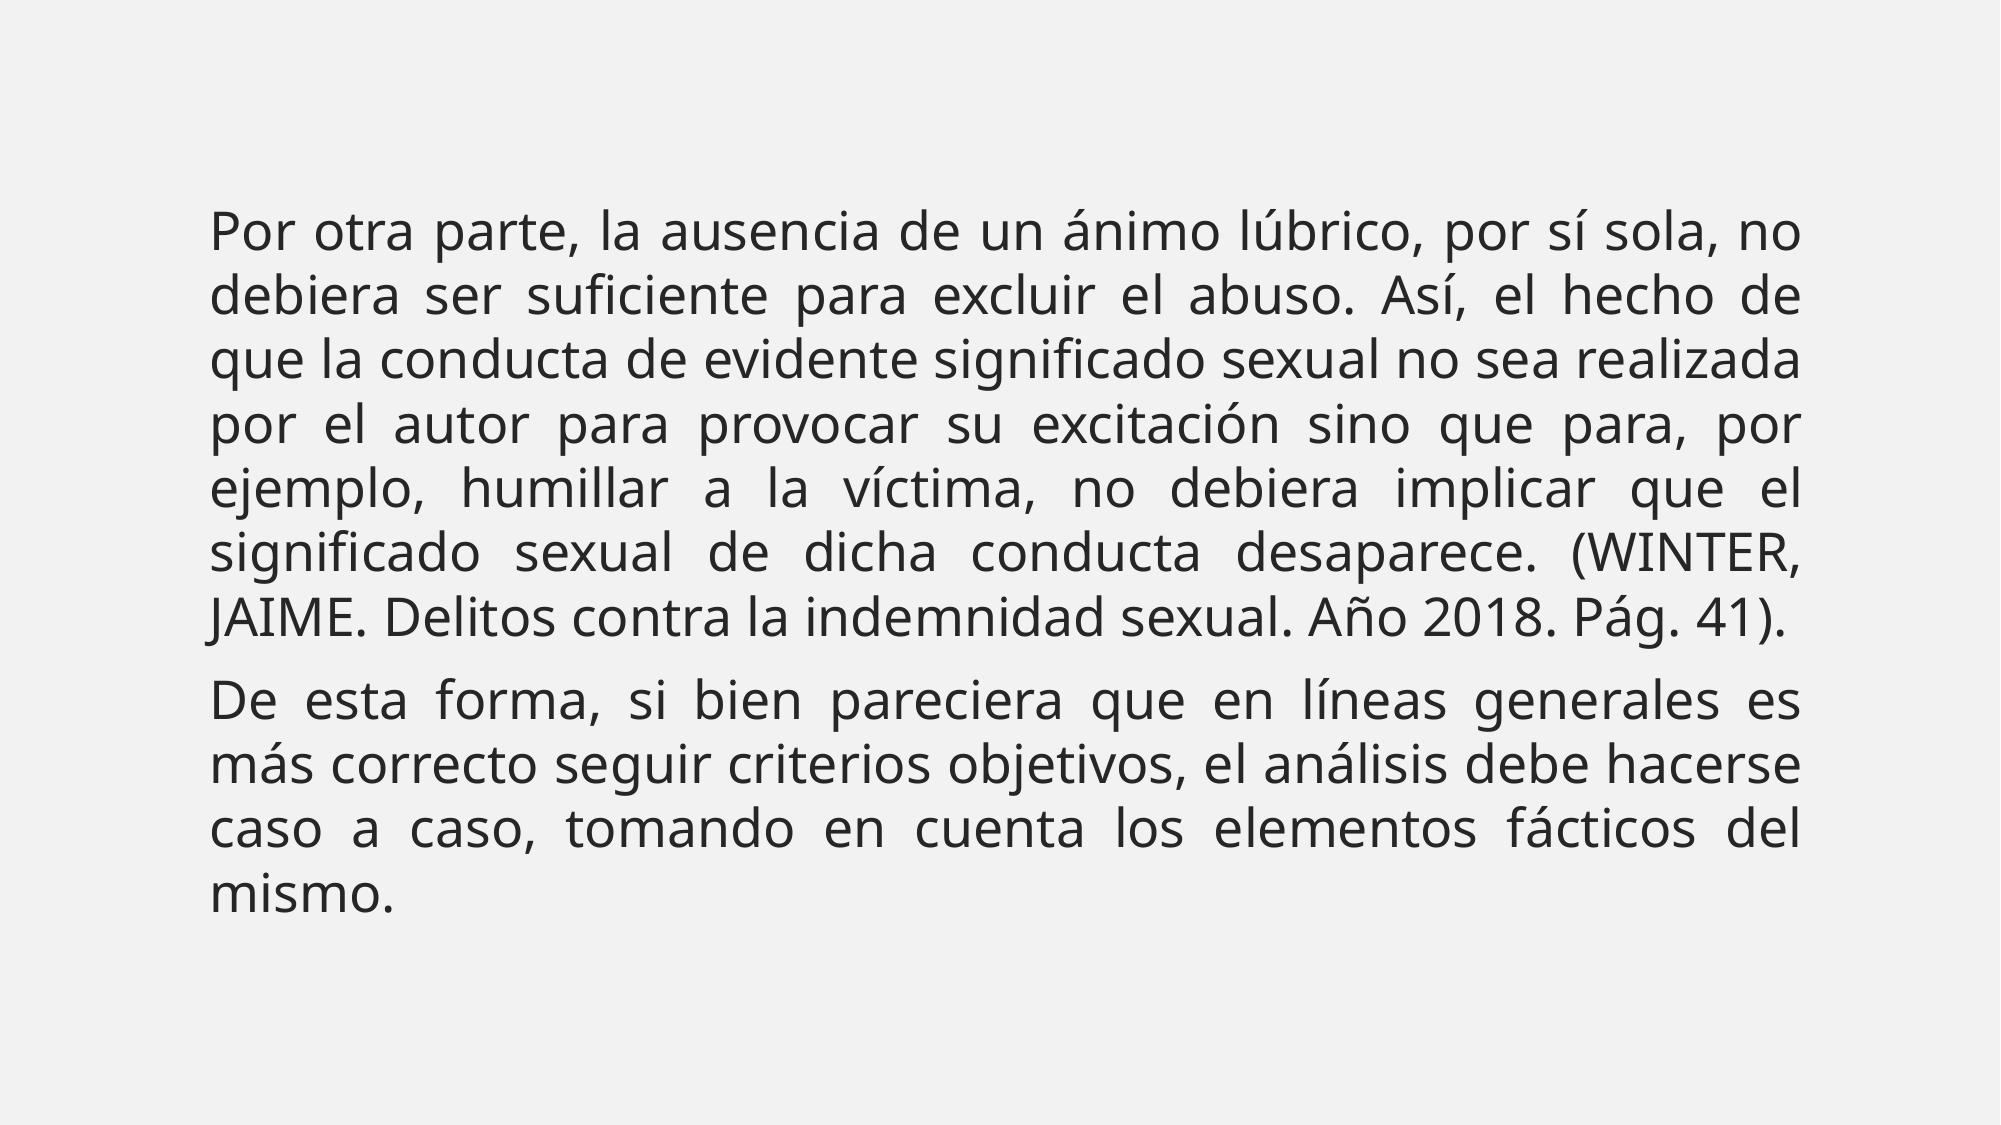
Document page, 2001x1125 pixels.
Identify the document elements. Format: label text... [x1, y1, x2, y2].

list Por otra parte, la ausencia de un ánimo lúbrico, por sí sola, no debiera ser suficiente para excluir el abuso. Así, el hecho de que la conducta de evidente significado sexual no sea realizada por el autor para provocar su excitación sino que para, por ejemplo, humillar a la víctima, no debiera implicar que el significado sexual de dicha conducta desaparece. (WINTER, JAIME. Delitos contra la indemnidad sexual. Año 2018. Pág. 41). De esta forma, si bien pareciera que en líneas generales es más correcto seguir criterios objetivos, el análisis debe hacerse caso a caso, tomando en cuenta los elementos fácticos del mismo. [194, 189, 1819, 942]
